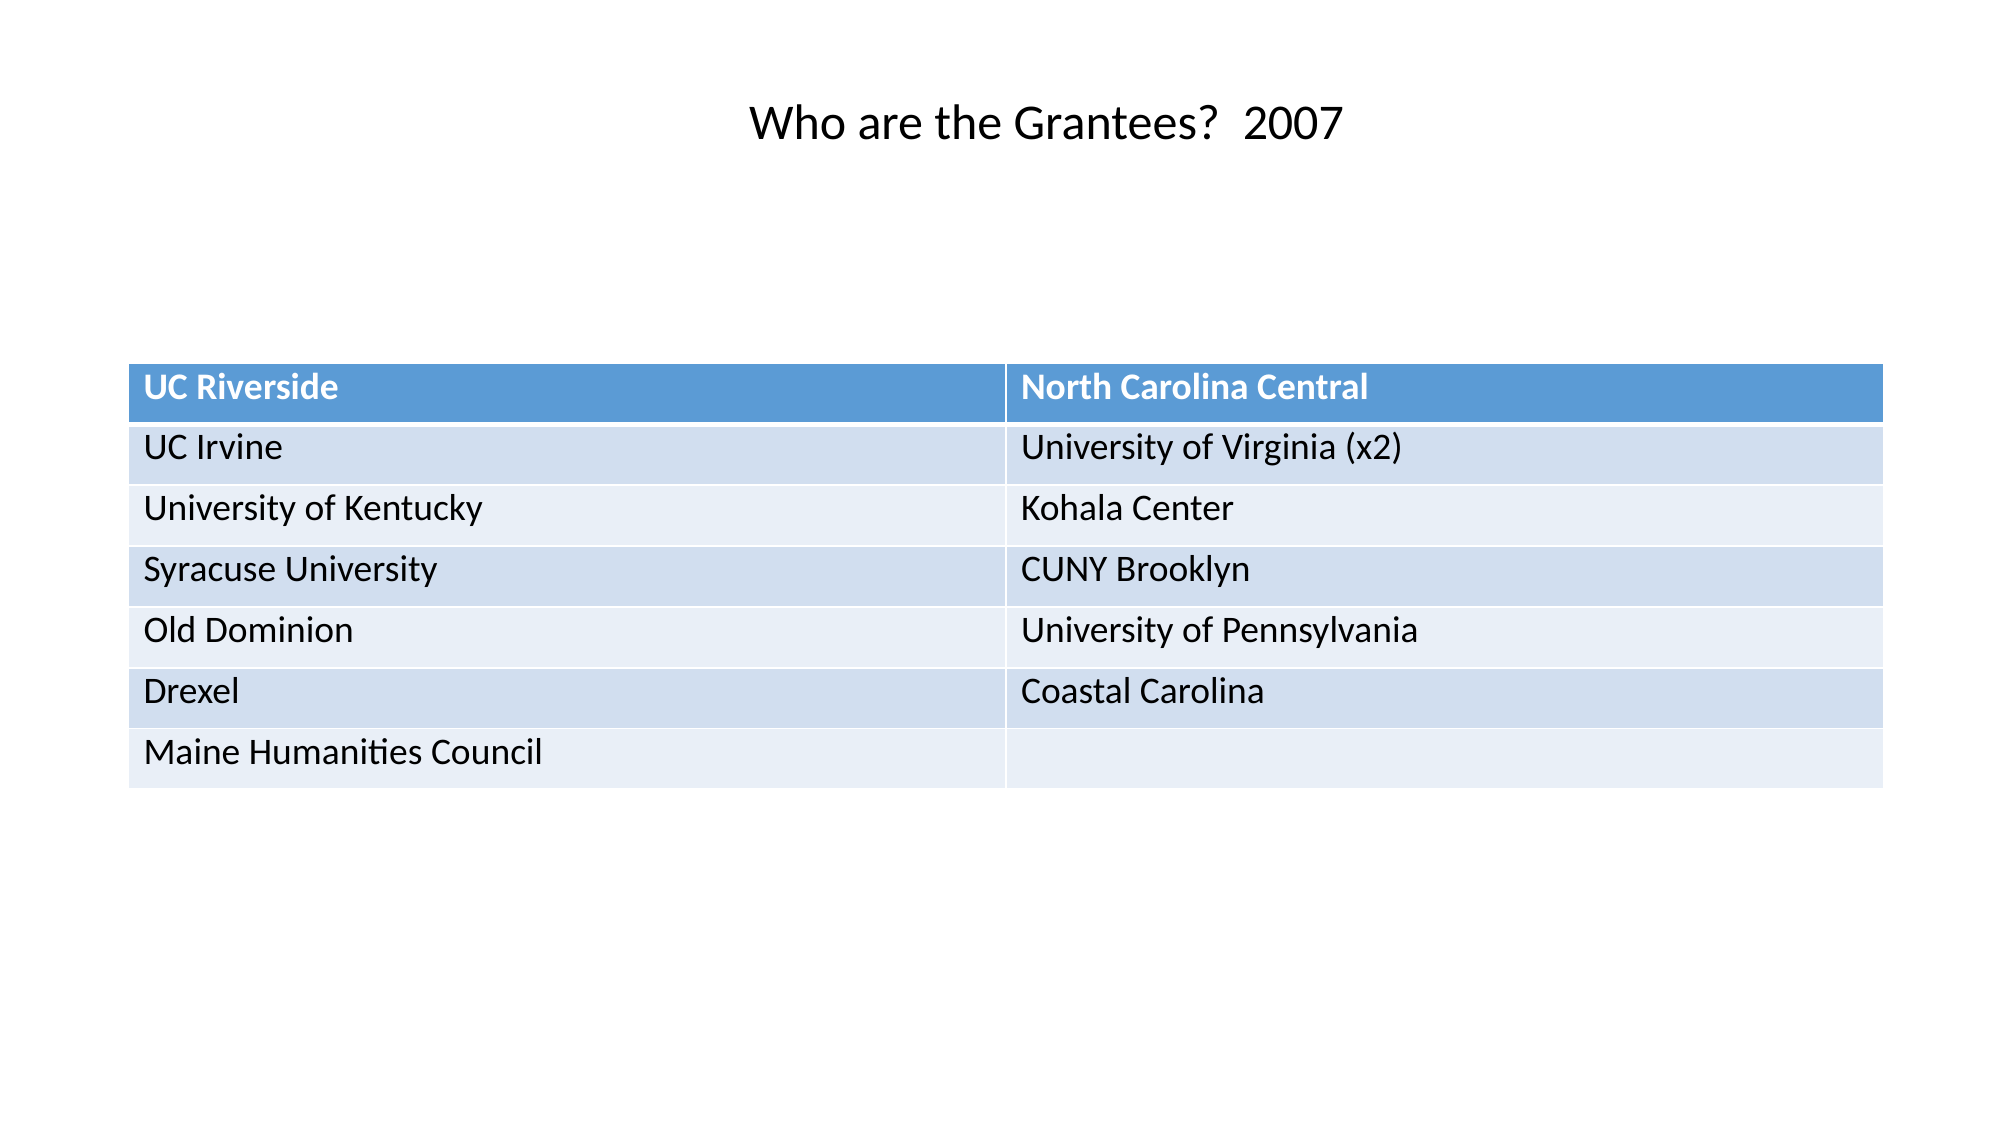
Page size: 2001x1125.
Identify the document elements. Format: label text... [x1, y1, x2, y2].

table_cell [1007, 729, 1883, 788]
table_cell University of Kentucky [129, 486, 1005, 545]
table_cell University of Pennsylvania [1007, 608, 1883, 667]
text_box Who are the Grantees? 2007 [734, 81, 1385, 157]
table_cell University of Virginia (x2) [1007, 427, 1883, 484]
table_cell Kohala Center [1007, 486, 1883, 545]
table_cell Drexel [129, 669, 1005, 728]
table_cell Old Dominion [129, 608, 1005, 667]
table_cell Syracuse University [129, 547, 1005, 606]
table_header North Carolina Central [1007, 364, 1883, 422]
table_cell Coastal Carolina [1007, 669, 1883, 728]
table_header UC Riverside [129, 364, 1005, 422]
table_cell UC Irvine [129, 427, 1005, 484]
table_cell Maine Humanities Council [129, 729, 1005, 788]
table_cell CUNY Brooklyn [1007, 547, 1883, 606]
